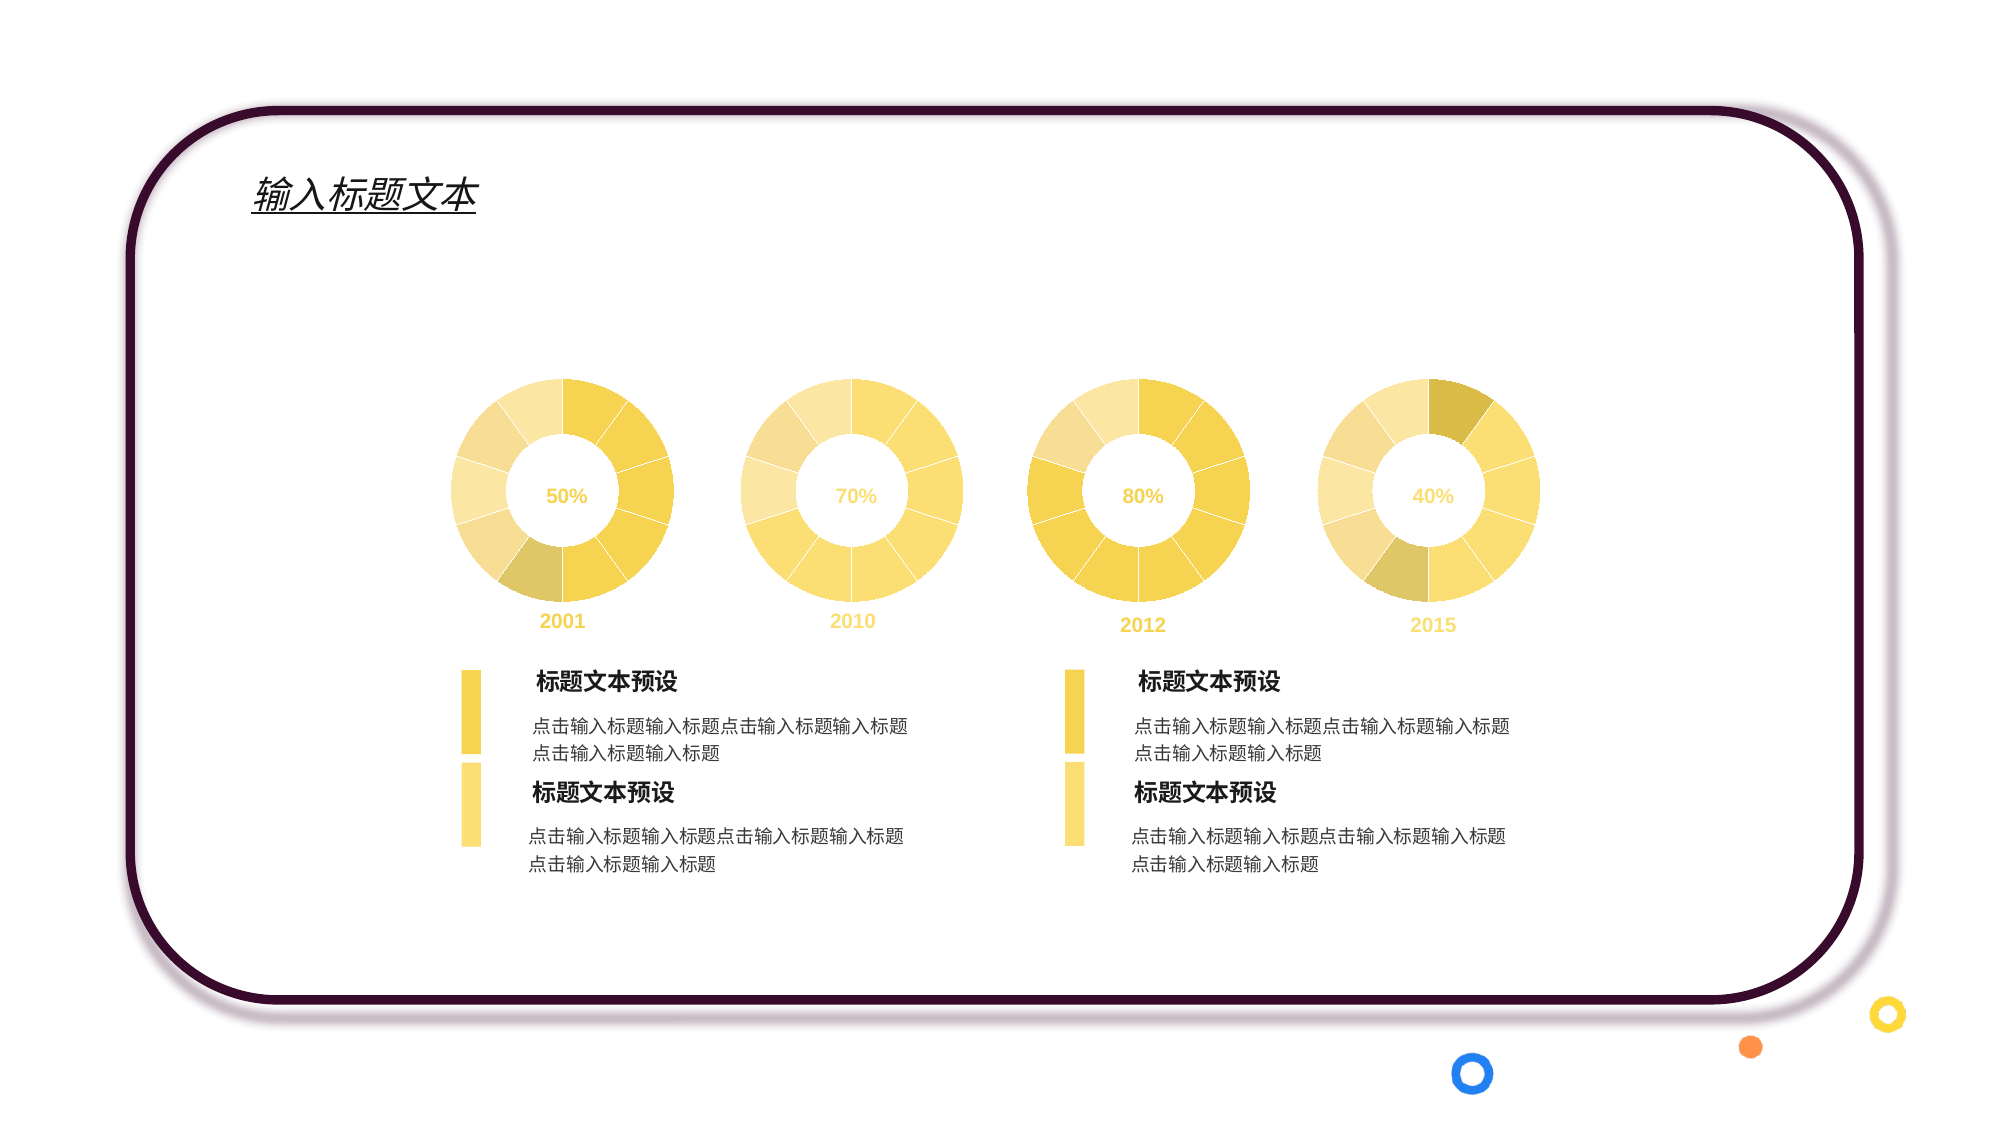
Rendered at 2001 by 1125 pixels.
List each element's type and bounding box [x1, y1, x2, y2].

text_box [130, 110, 2000, 1125]
